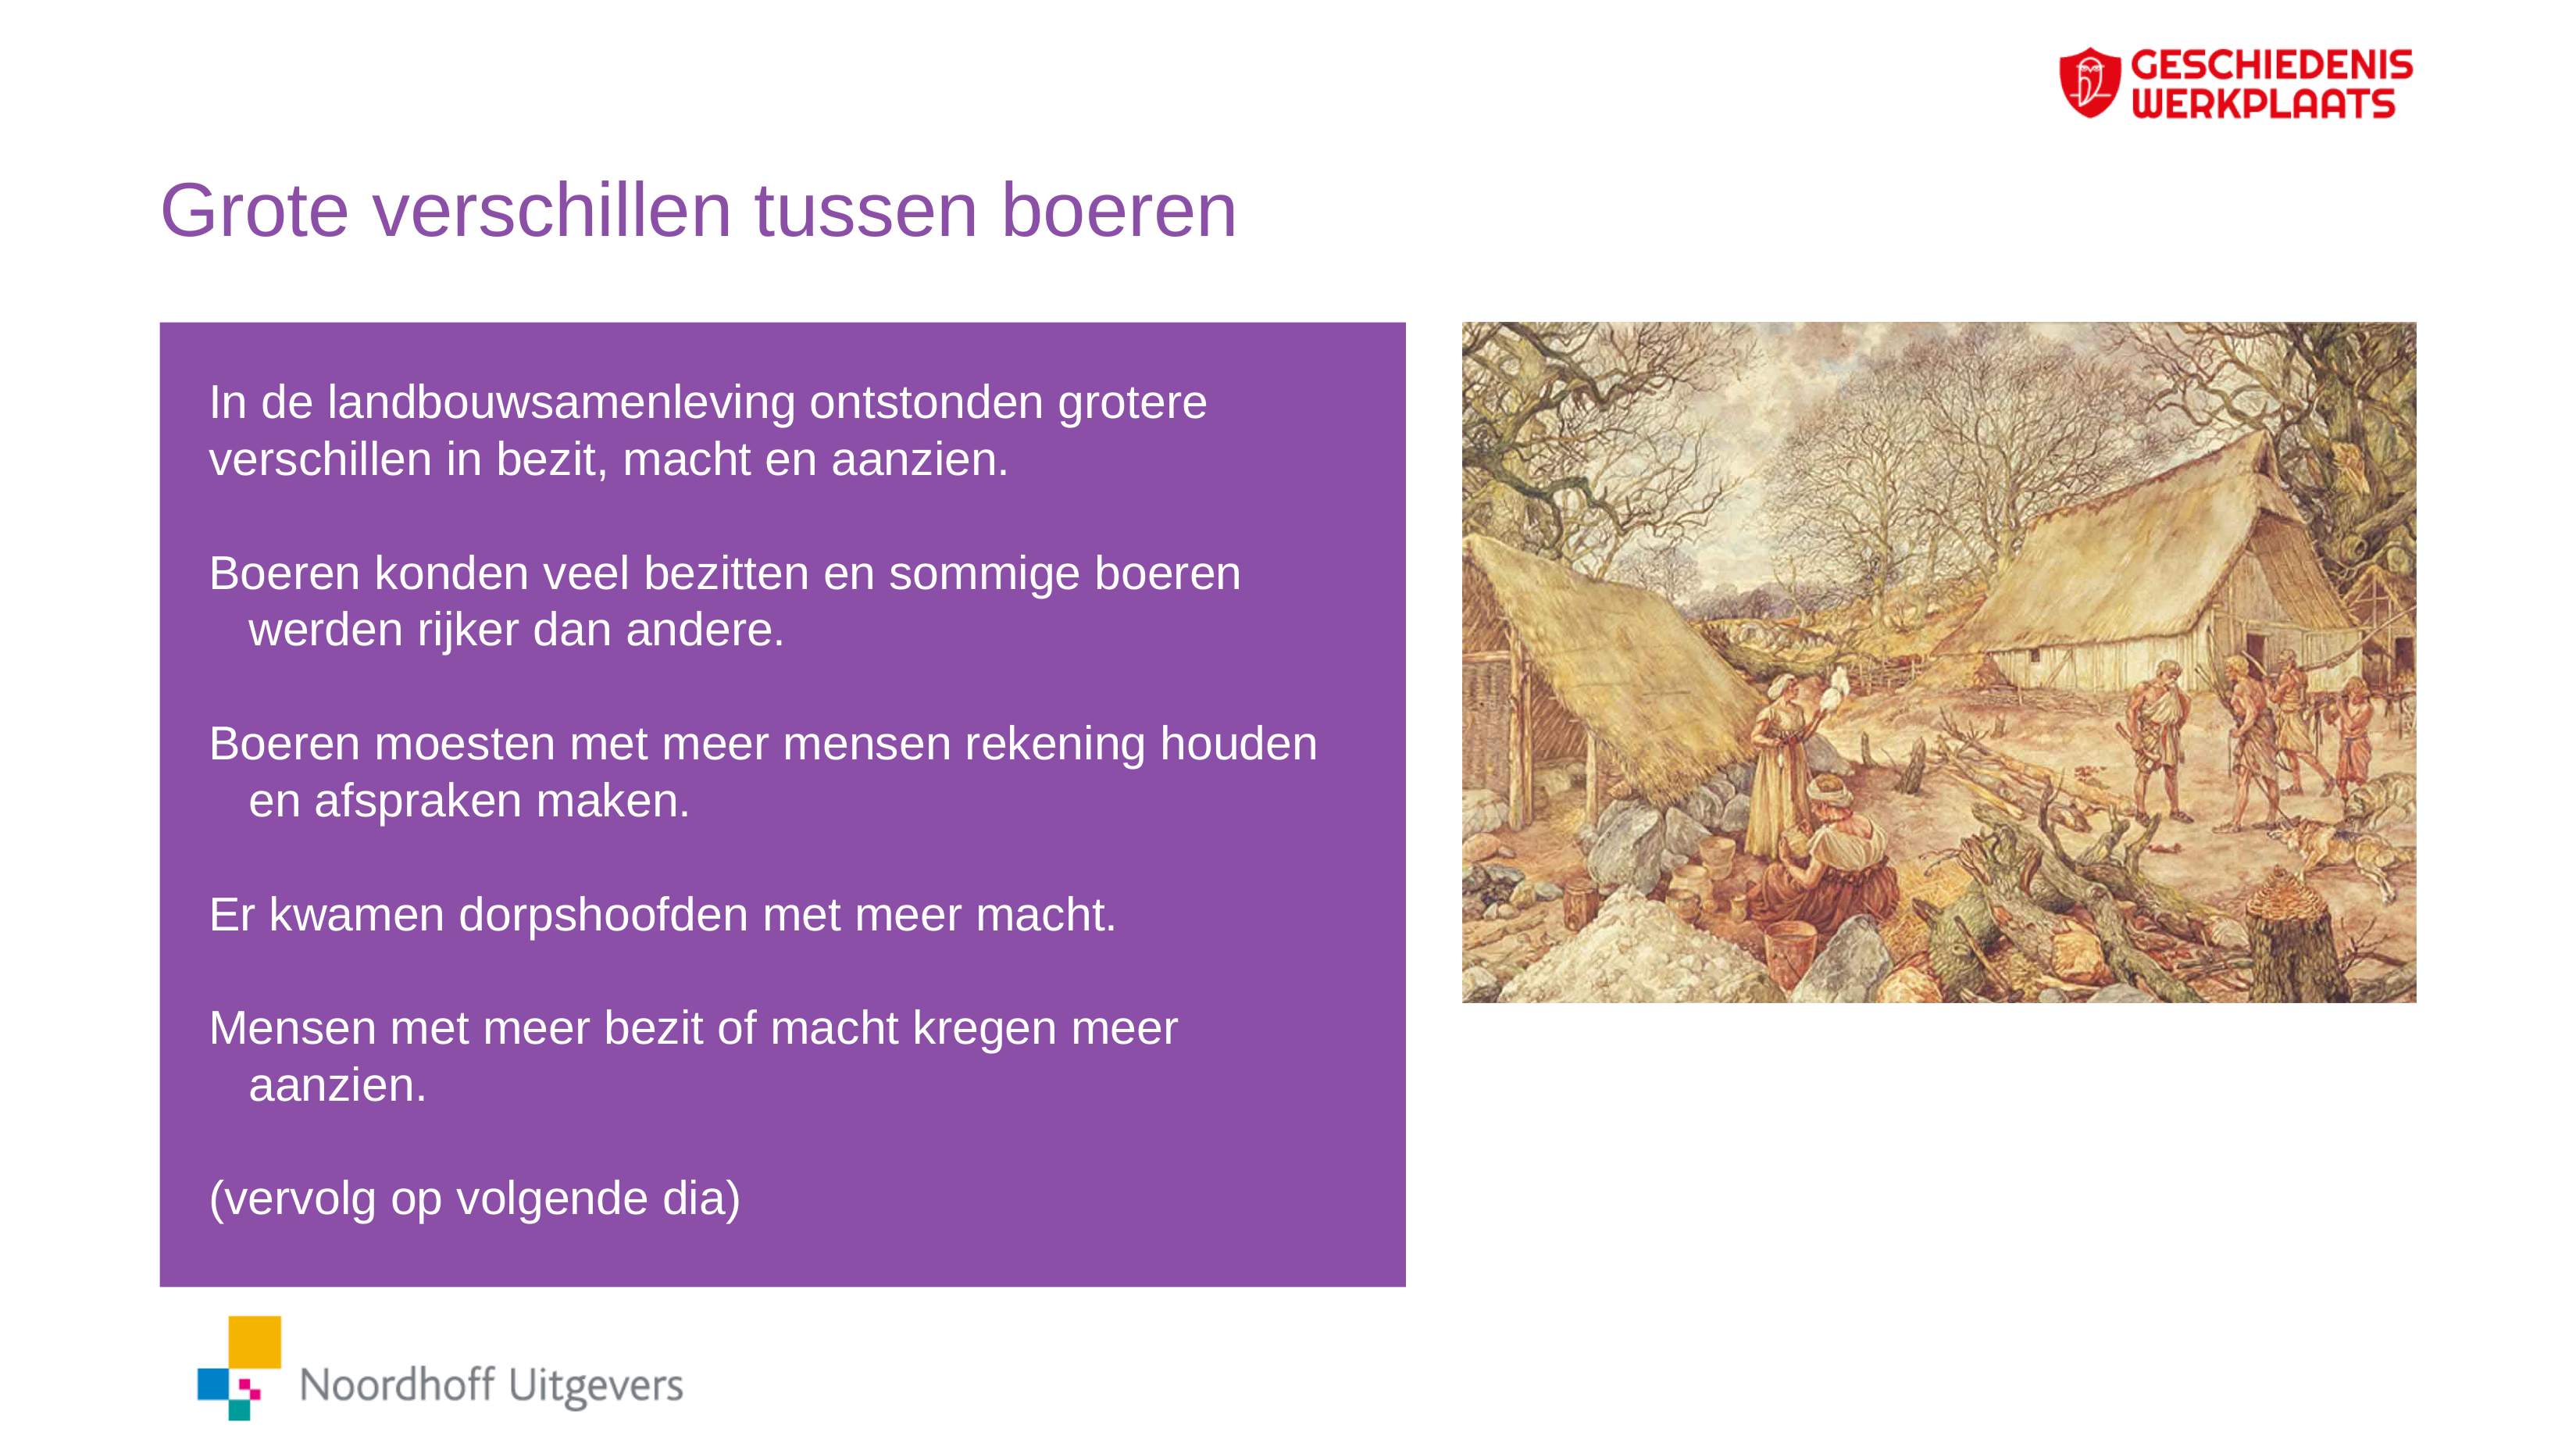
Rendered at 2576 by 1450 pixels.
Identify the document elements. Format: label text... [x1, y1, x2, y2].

list In de landbouwsamenleving ontstonden grotere verschillen in bezit, macht en aanzien. Boeren konden veel bezitten en sommige boeren werden rijker dan andere. Boeren moesten met meer mensen rekening houden en afspraken maken. Er kwamen dorpshoofden met meer macht. Mensen met meer bezit of macht kregen meer aanzien. (vervolg op volgende dia) [159, 322, 1406, 1288]
picture [1610, 0, 2576, 161]
title Grote verschillen tussen boeren [159, 159, 2416, 266]
picture [1462, 322, 2417, 1003]
picture [159, 1288, 802, 1449]
